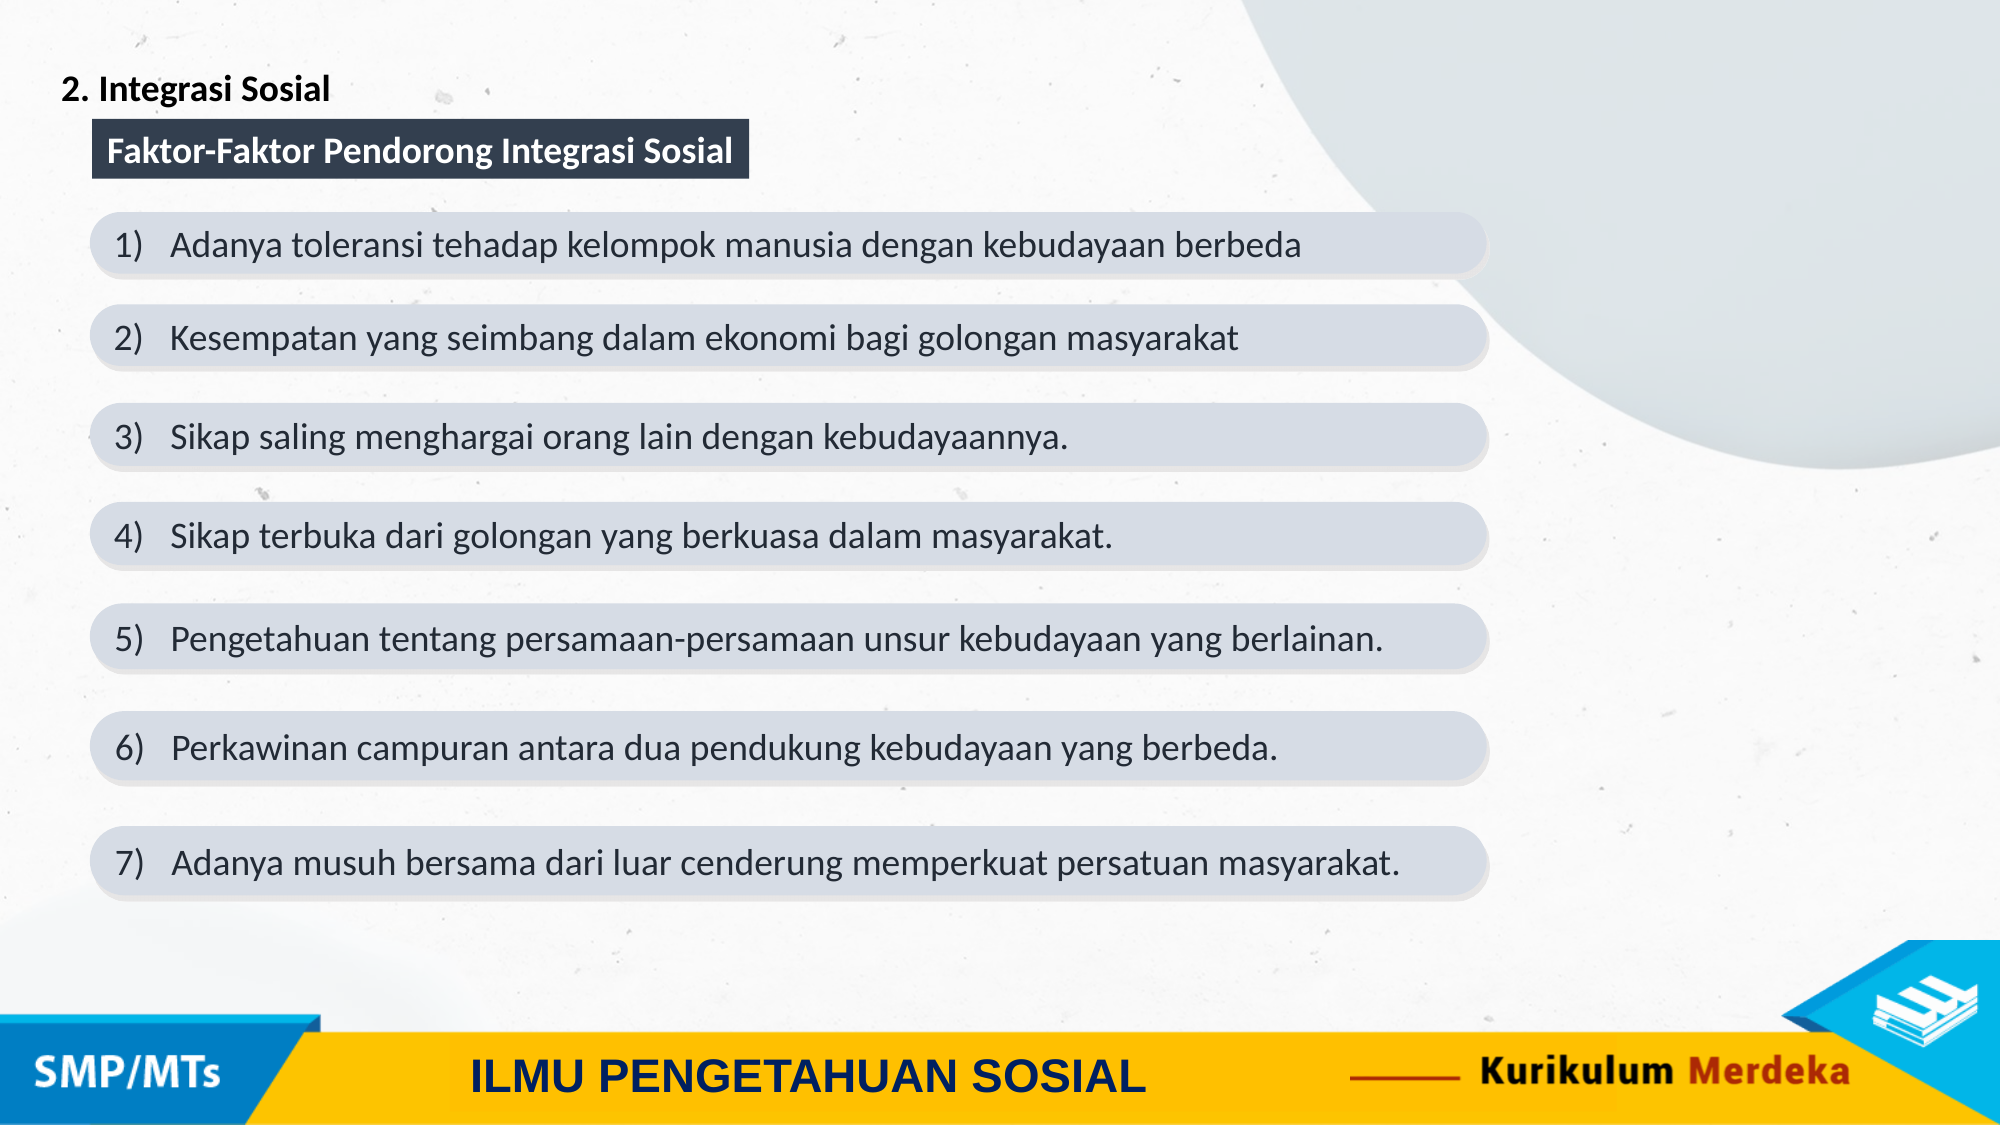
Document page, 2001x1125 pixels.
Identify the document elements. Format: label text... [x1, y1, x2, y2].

text_box Perkawinan campuran antara dua pendukung kebudayaan yang berbeda. [89, 711, 1487, 781]
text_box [0, 940, 2000, 1125]
text_box Kesempatan yang seimbang dalam ekonomi bagi golongan masyarakat [89, 304, 1487, 366]
text_box Faktor-Faktor Pendorong Integrasi Sosial [92, 118, 750, 179]
text_box 2. Integrasi Sosial [45, 55, 347, 117]
text_box Sikap saling menghargai orang lain dengan kebudayaannya. [89, 402, 1487, 466]
text_box Adanya toleransi tehadap kelompok manusia dengan kebudayaan berbeda [89, 212, 1487, 274]
text_box Adanya musuh bersama dari luar cenderung memperkuat persatuan masyarakat. [89, 826, 1487, 896]
text_box Sikap terbuka dari golongan yang berkuasa dalam masyarakat. [89, 501, 1487, 566]
text_box Pengetahuan tentang persamaan-persamaan unsur kebudayaan yang berlainan. [89, 603, 1487, 670]
